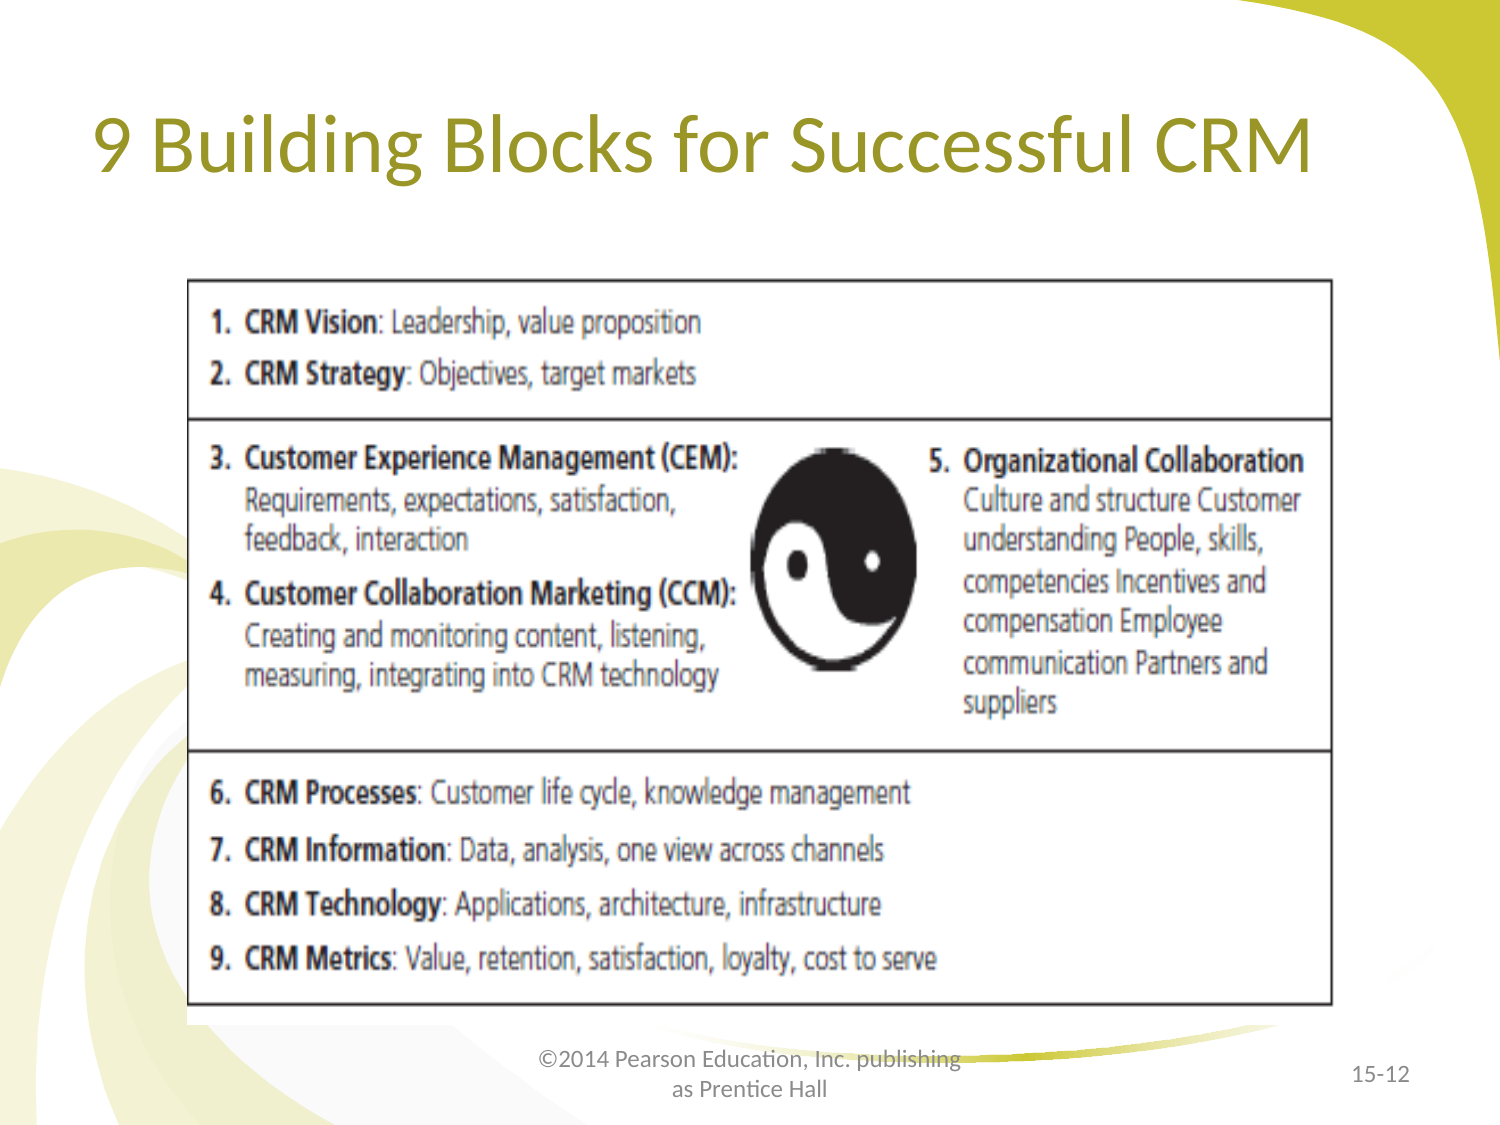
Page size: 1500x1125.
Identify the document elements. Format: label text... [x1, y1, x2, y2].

slide_number 15-12 [1074, 1042, 1425, 1103]
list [187, 262, 1388, 1026]
footer ©2014 Pearson Education, Inc. publishing as Prentice Hall [512, 1042, 988, 1103]
title 9 Building Blocks for Successful CRM [75, 45, 1425, 233]
